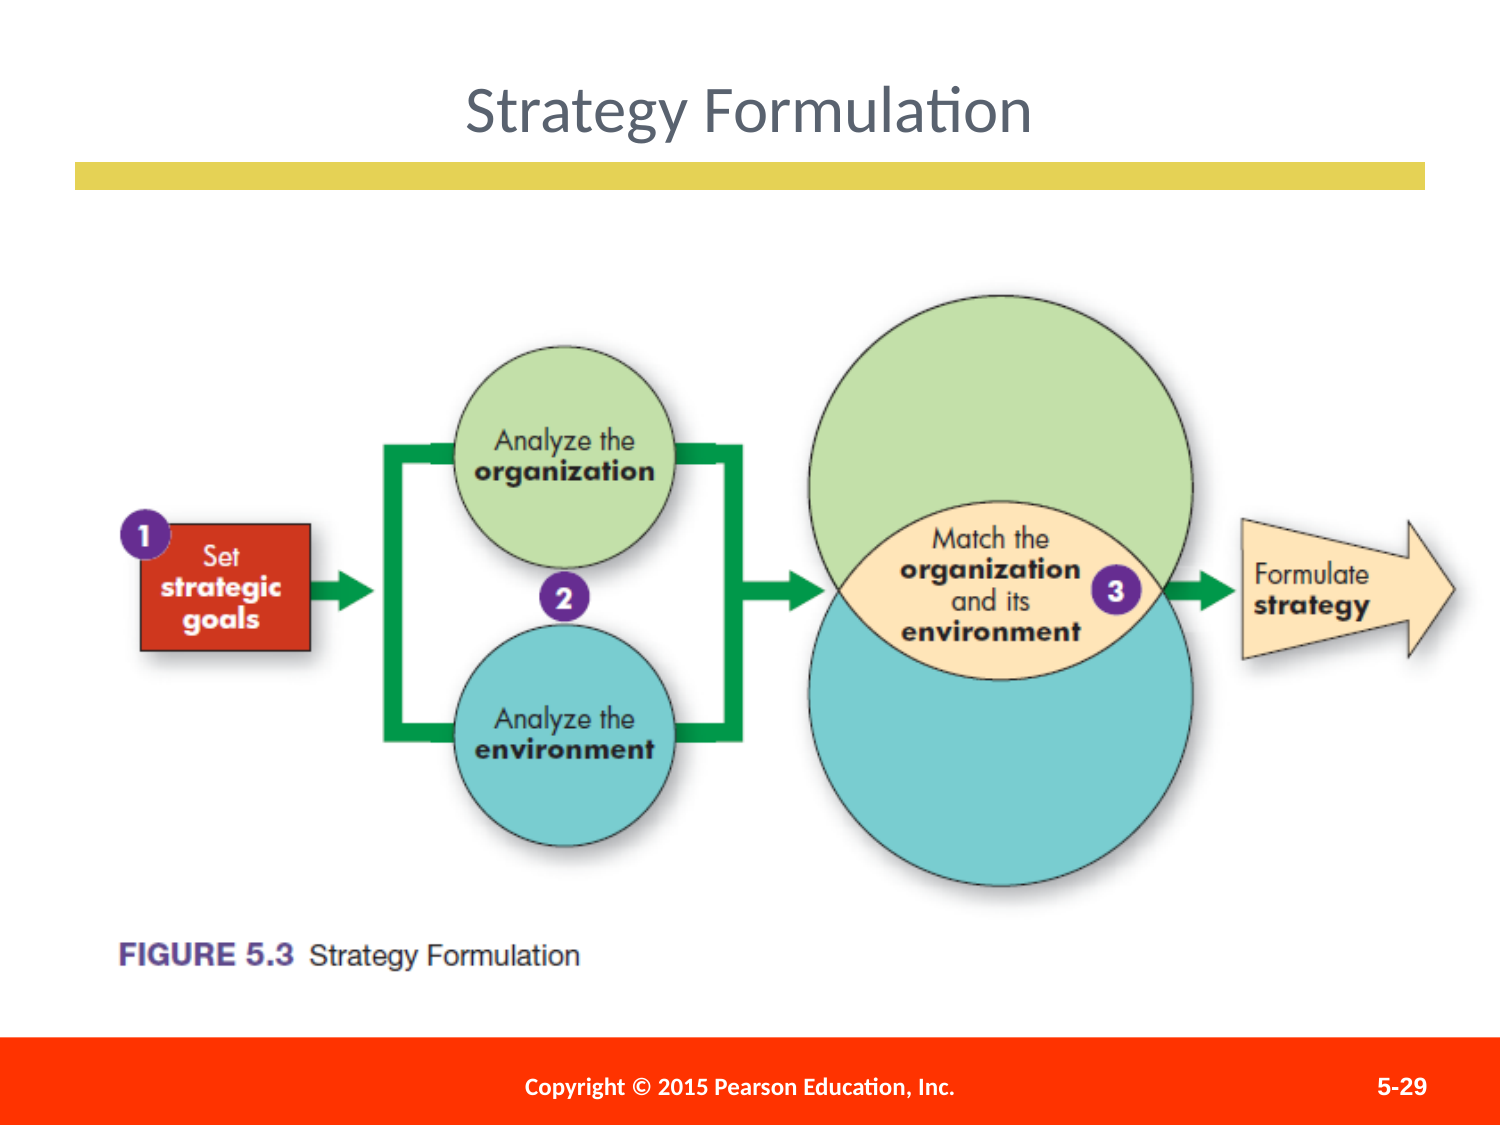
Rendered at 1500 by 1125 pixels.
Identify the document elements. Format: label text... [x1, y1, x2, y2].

title Strategy Formulation [74, 12, 1426, 201]
picture [18, 240, 1500, 976]
